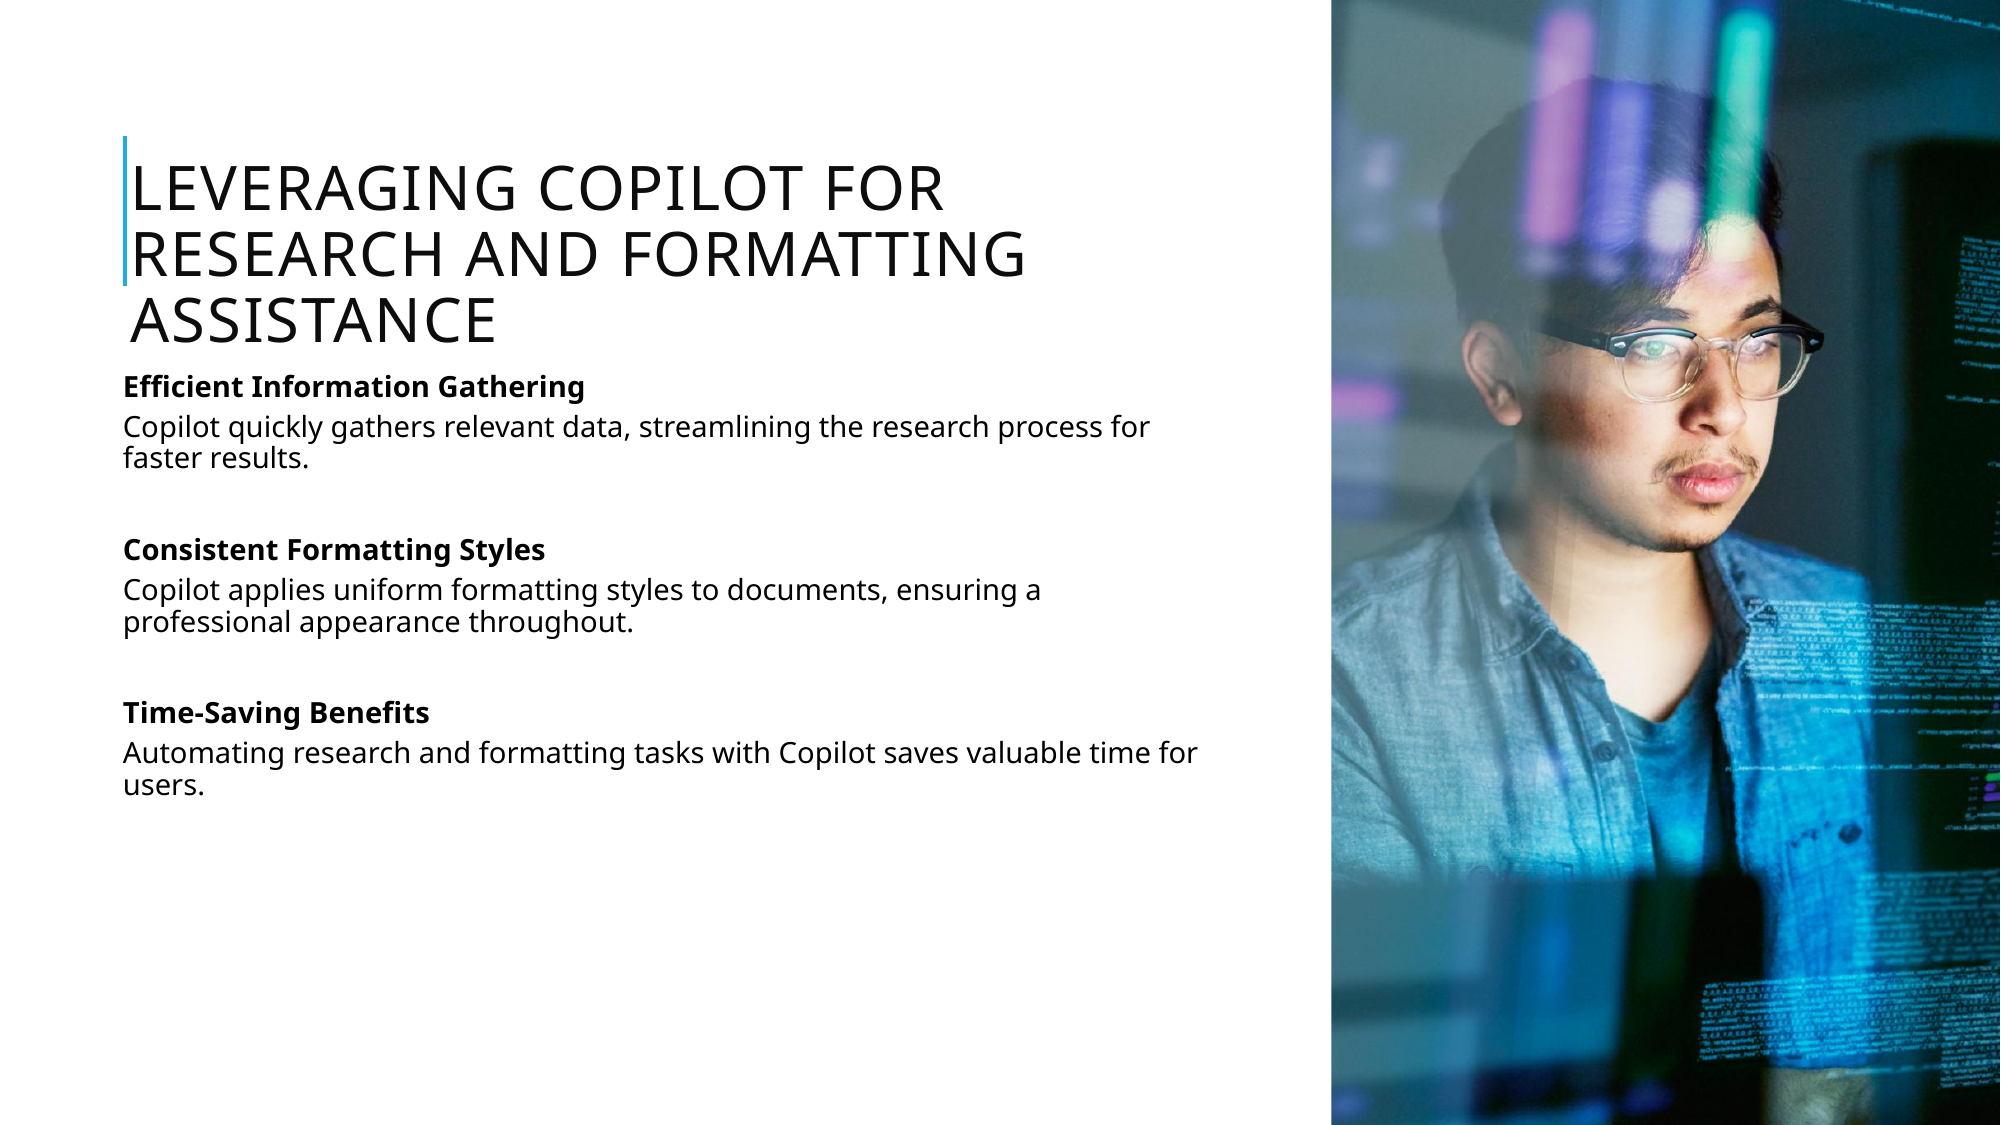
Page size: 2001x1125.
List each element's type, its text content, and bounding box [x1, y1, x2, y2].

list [1330, 0, 2000, 1125]
title Leveraging Copilot for Research and Formatting Assistance [115, 149, 1226, 364]
list Efficient Information Gathering Copilot quickly gathers relevant data, streamlining the research process for faster results. Consistent Formatting Styles Copilot applies uniform formatting styles to documents, ensuring a professional appearance throughout. Time-Saving Benefits Automating research and formatting tasks with Copilot saves valuable time for users. [115, 364, 1226, 978]
